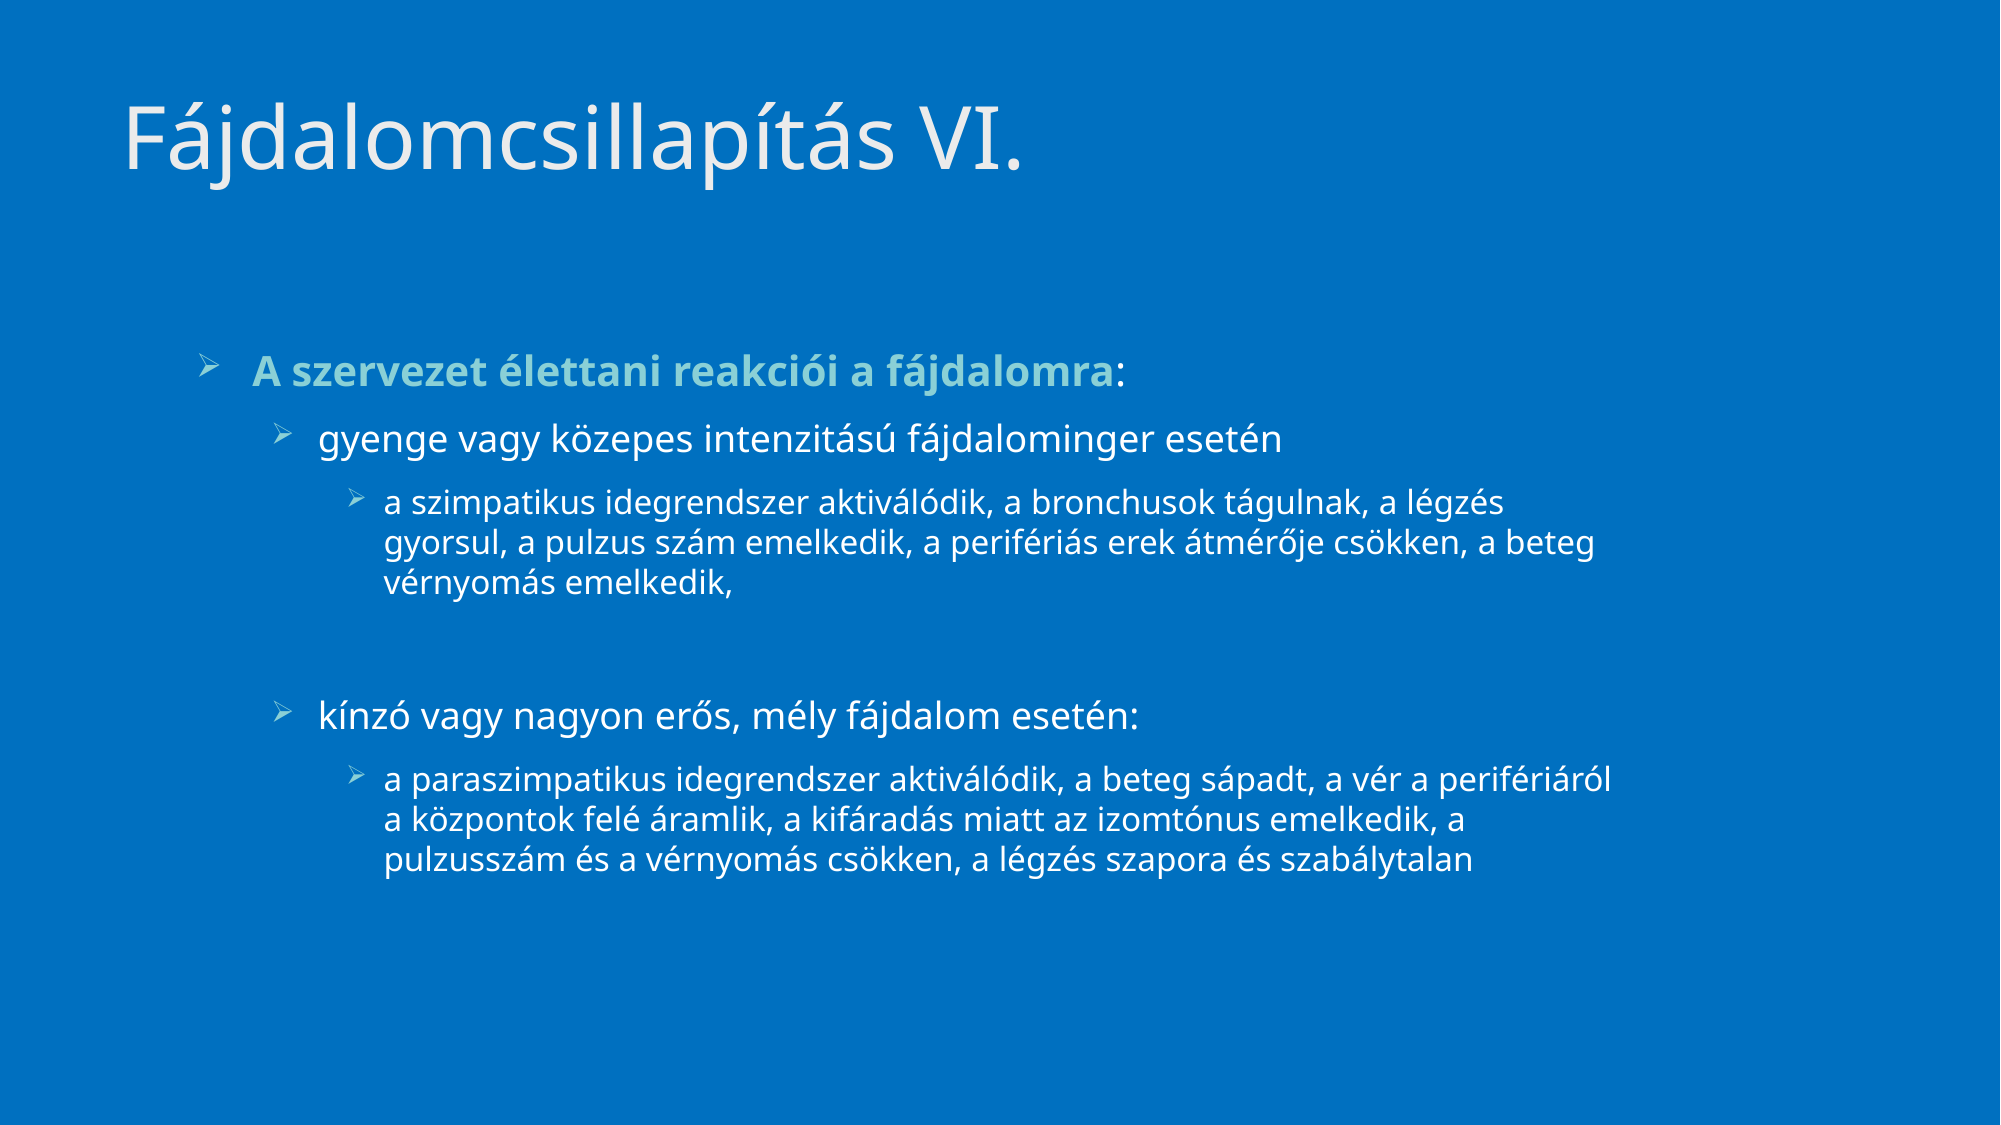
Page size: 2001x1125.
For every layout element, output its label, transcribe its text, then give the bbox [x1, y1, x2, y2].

list A szervezet élettani reakciói a fájdalomra: gyenge vagy közepes intenzitású fájdalominger esetén a szimpatikus idegrendszer aktiválódik, a bronchusok tágulnak, a légzés gyorsul, a pulzus szám emelkedik, a perifériás erek átmérője csökken, a beteg vérnyomás emelkedik, kínzó vagy nagyon erős, mély fájdalom esetén: a paraszimpatikus idegrendszer aktiválódik, a beteg sápadt, a vér a perifériáról a központok felé áramlik, a kifáradás miatt az izomtónus emelkedik, a pulzusszám és a vérnyomás csökken, a légzés szapora és szabálytalan [181, 336, 1649, 1025]
title Fájdalomcsillapítás VI. [106, 74, 1649, 304]
